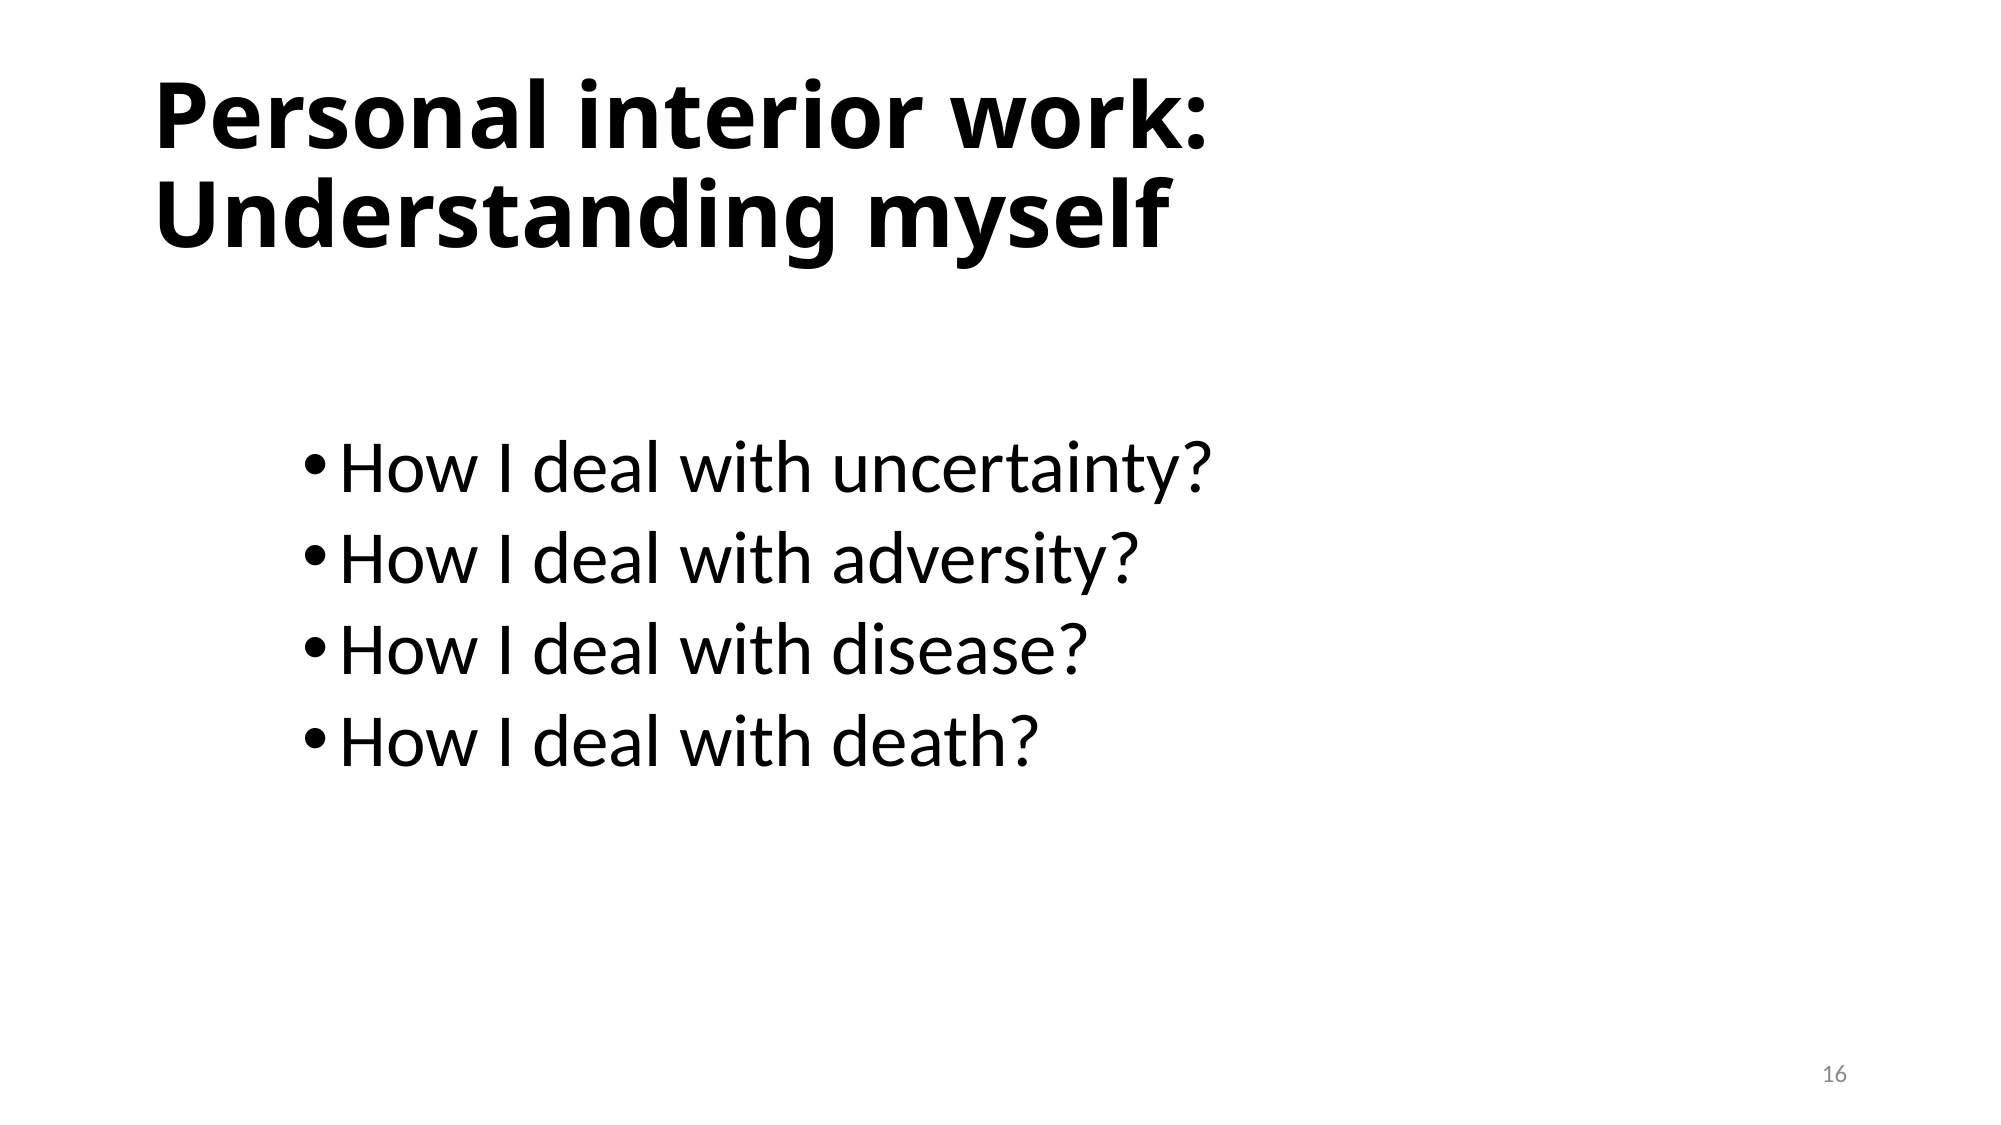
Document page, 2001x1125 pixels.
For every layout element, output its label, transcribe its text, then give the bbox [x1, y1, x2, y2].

slide_number 16 [1412, 1042, 1863, 1103]
list How I deal with uncertainty? How I deal with adversity? How I deal with disease? How I deal with death? [137, 299, 1863, 1014]
title Personal interior work: Understanding myself [137, 59, 1863, 278]
